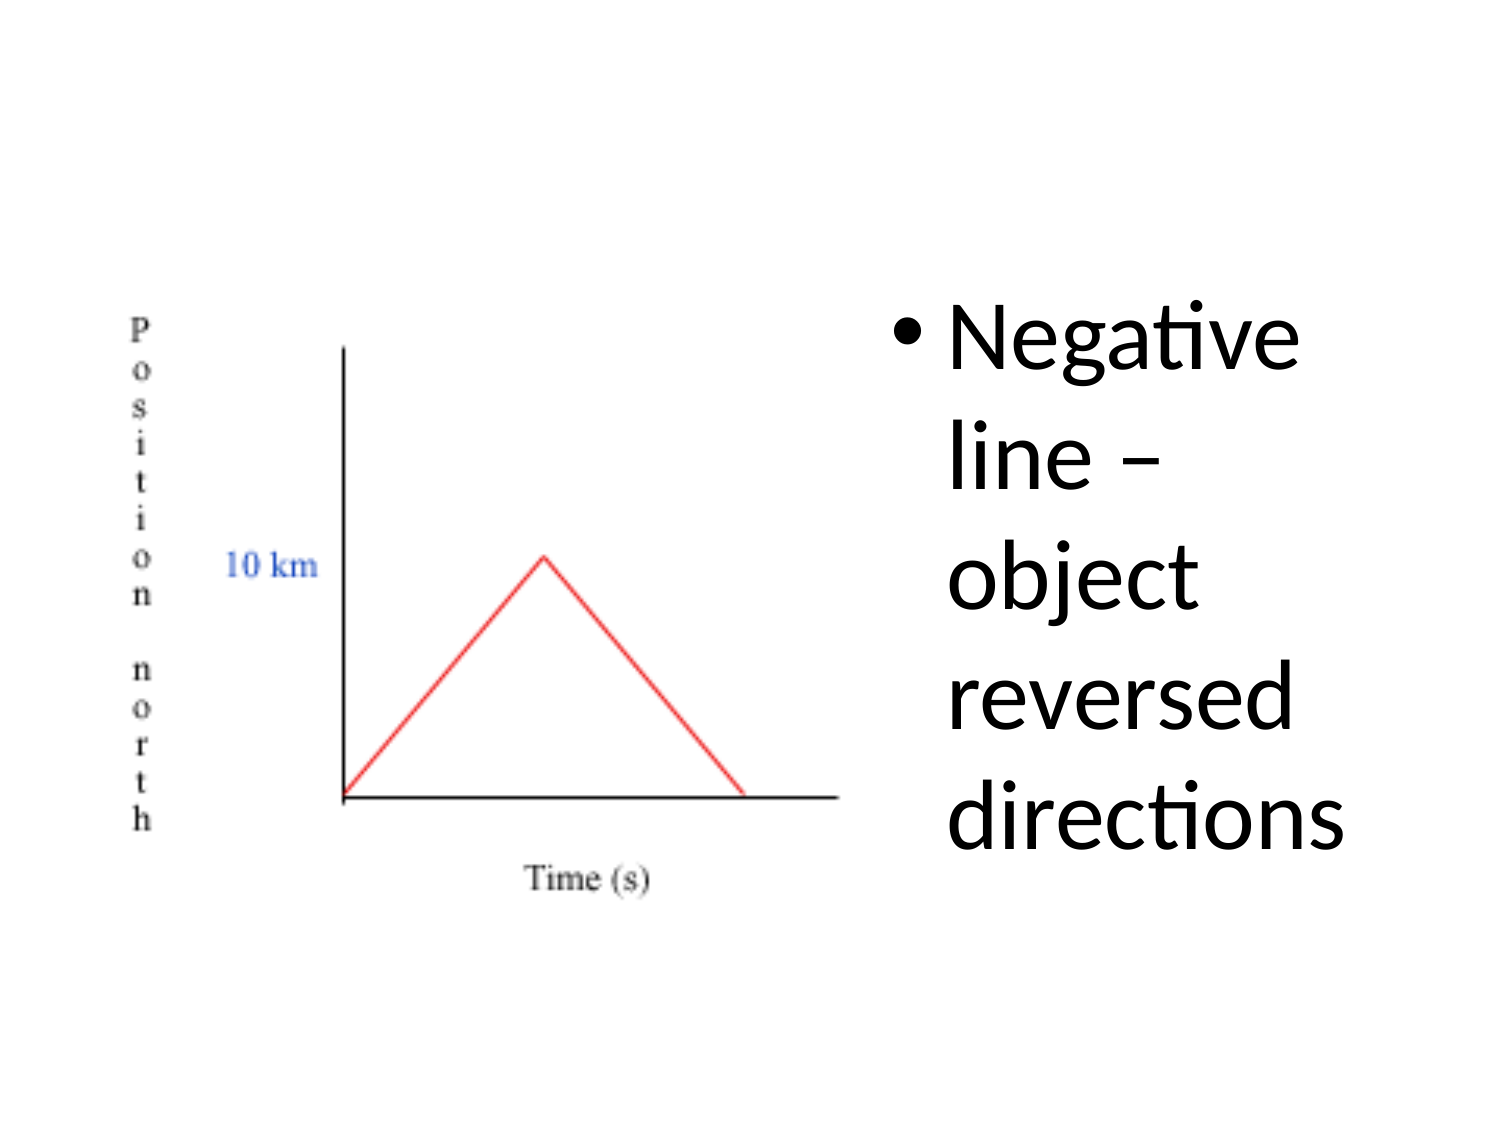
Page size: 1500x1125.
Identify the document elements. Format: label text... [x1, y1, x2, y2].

list Negative line – object reversed directions [875, 262, 1425, 1005]
picture [99, 287, 876, 913]
